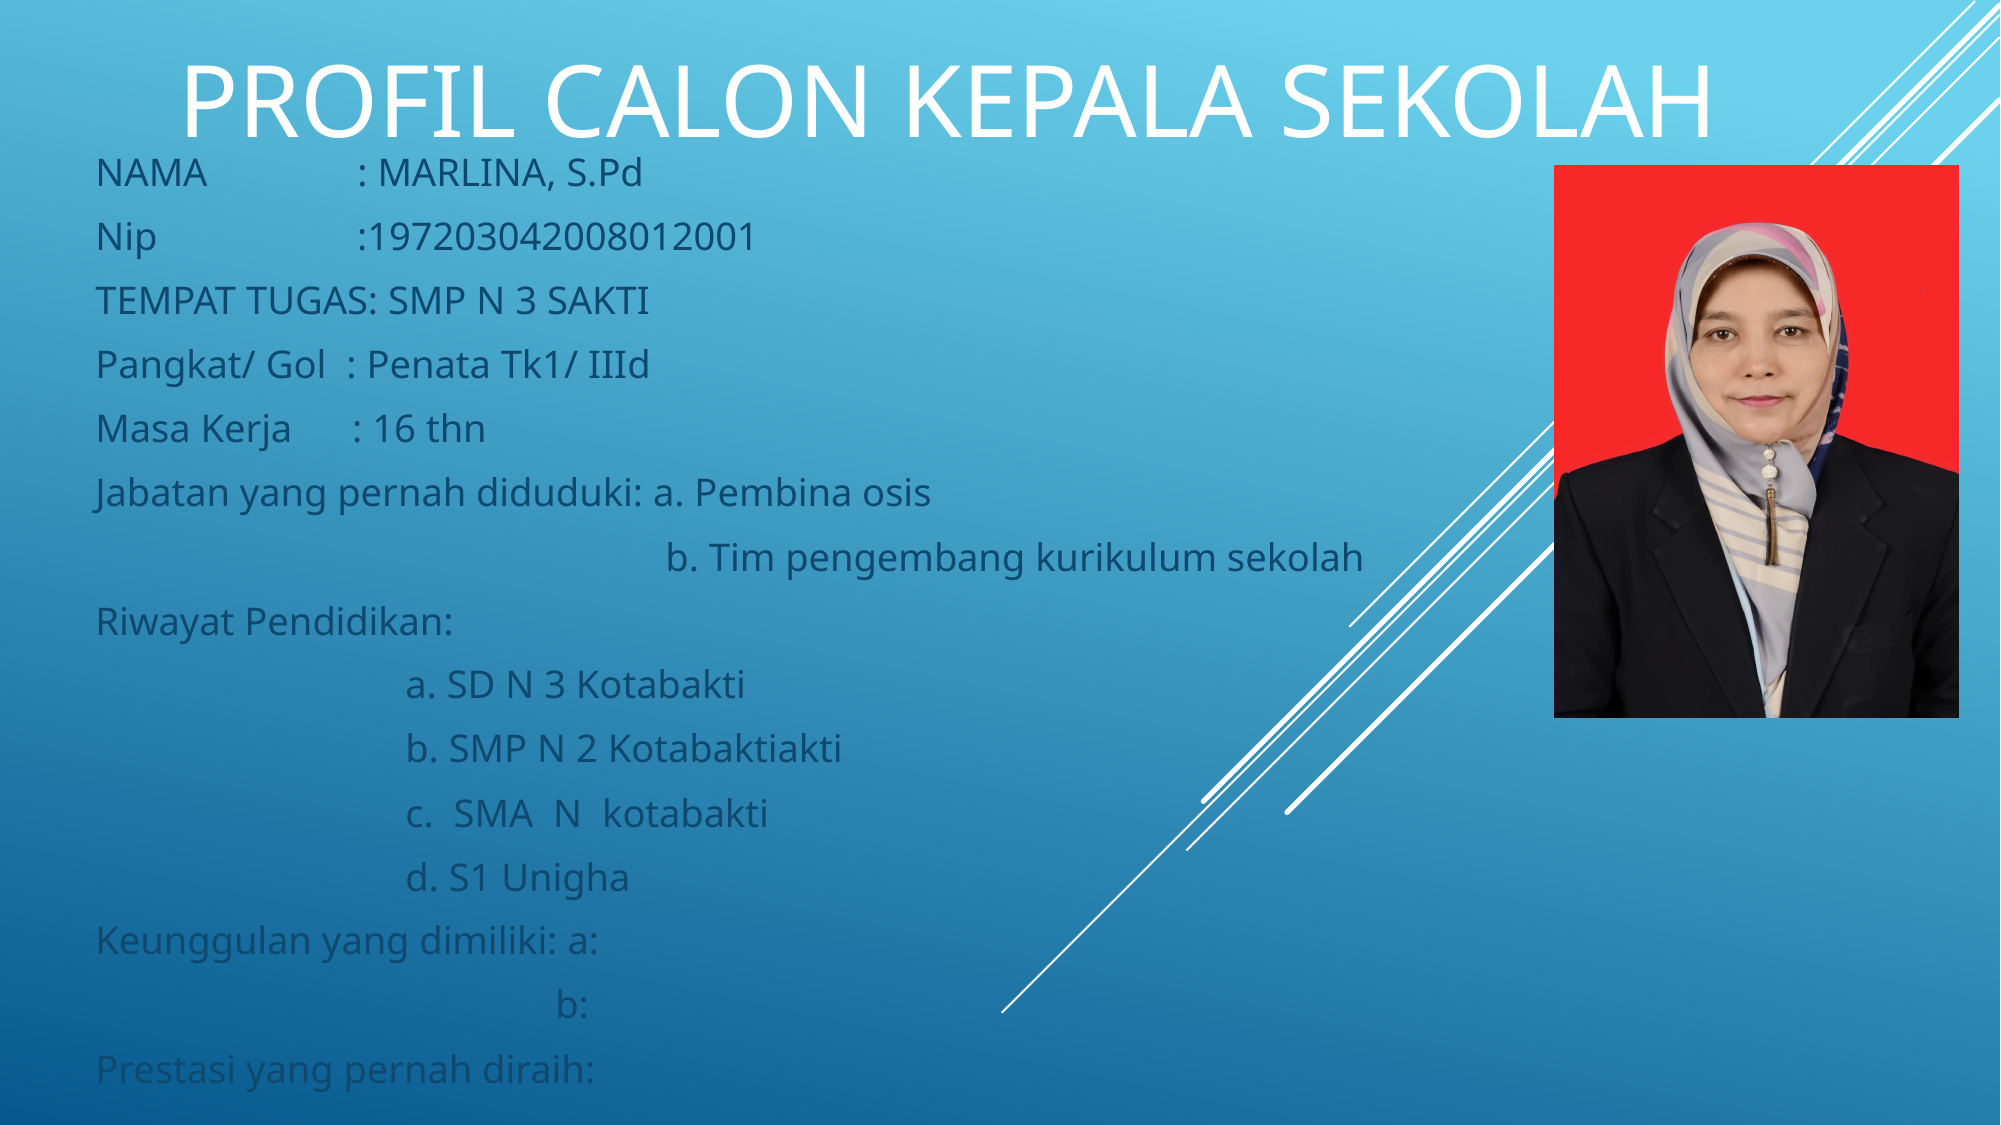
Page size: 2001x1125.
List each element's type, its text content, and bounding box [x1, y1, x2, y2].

picture [1554, 164, 1959, 718]
subtitle NAMA : MARLINA, S.Pd Nip :197203042008012001 TEMPAT TUGAS: SMP N 3 SAKTI Pangkat/ Gol : Penata Tk1/ IIId Masa Kerja : 16 thn Jabatan yang pernah diduduki: a. Pembina osis b. Tim pengembang kurikulum sekolah Riwayat Pendidikan: a. SD N 3 Kotabakti b. SMP N 2 Kotabaktiakti c. SMA N kotabakti d. S1 Unigha Keunggulan yang dimiliki: a: b: Prestasi yang pernah diraih: [80, 141, 1959, 1105]
title PROFIL CALON KEPALA SEKOLAH [163, 20, 1959, 141]
